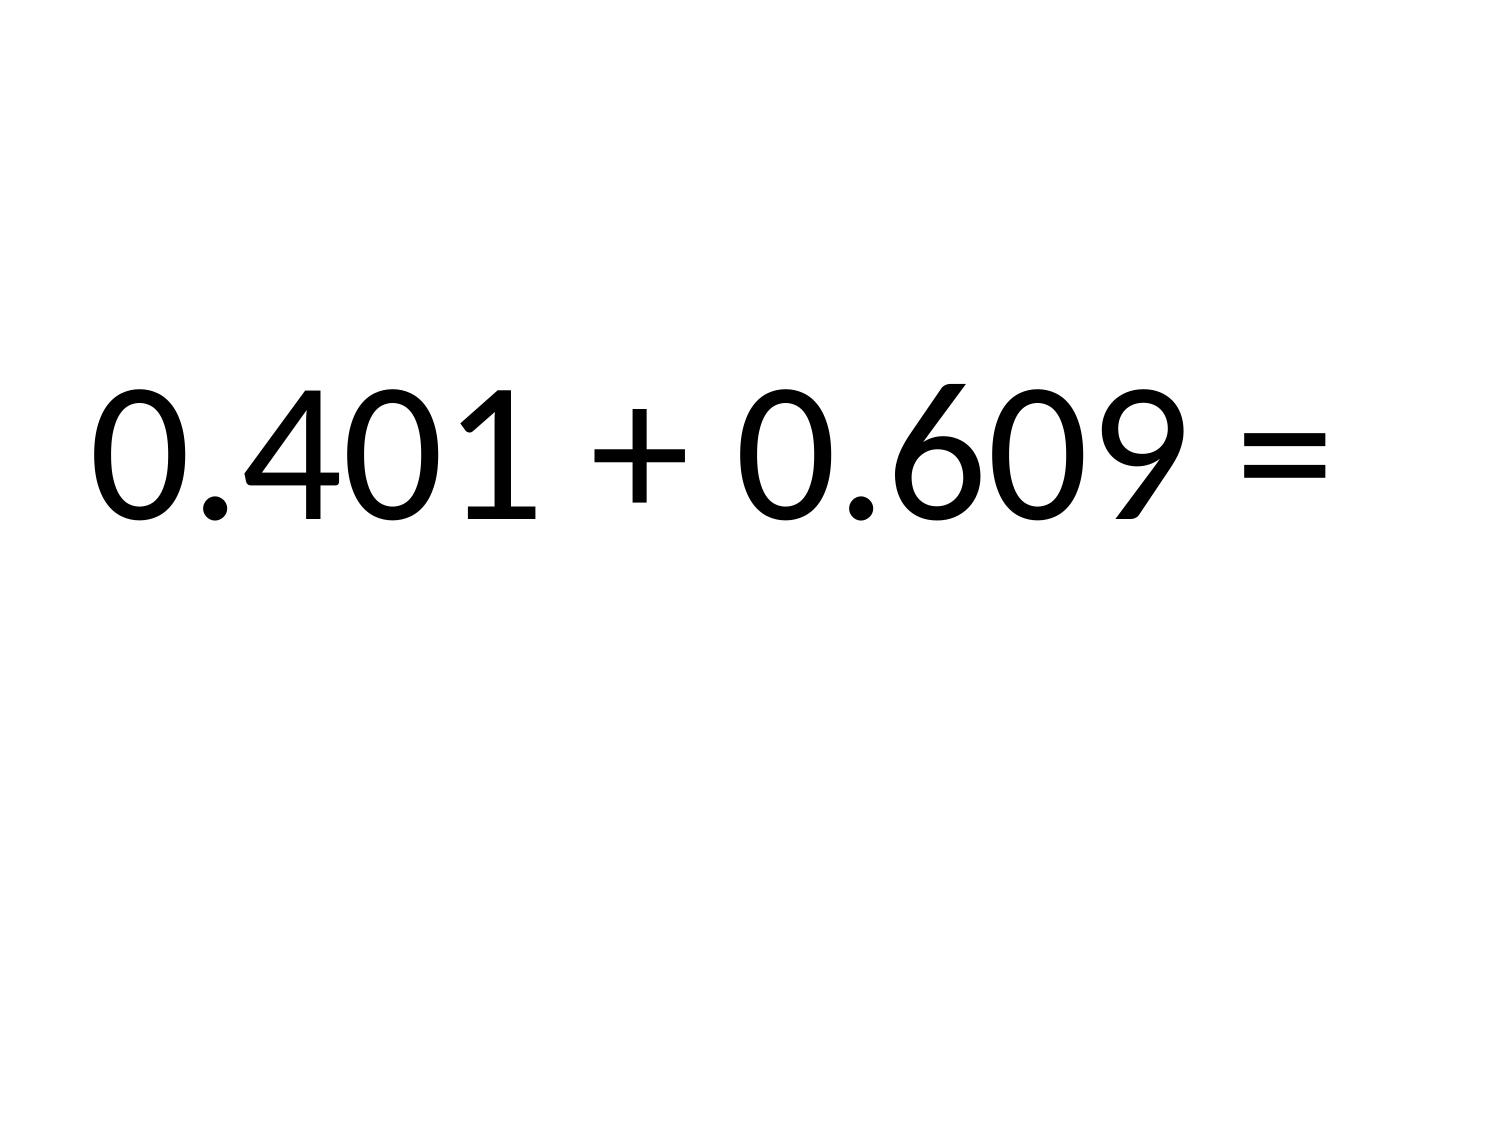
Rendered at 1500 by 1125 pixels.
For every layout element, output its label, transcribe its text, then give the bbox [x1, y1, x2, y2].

text_box 0.401 + 0.609 = [74, 312, 1438, 568]
